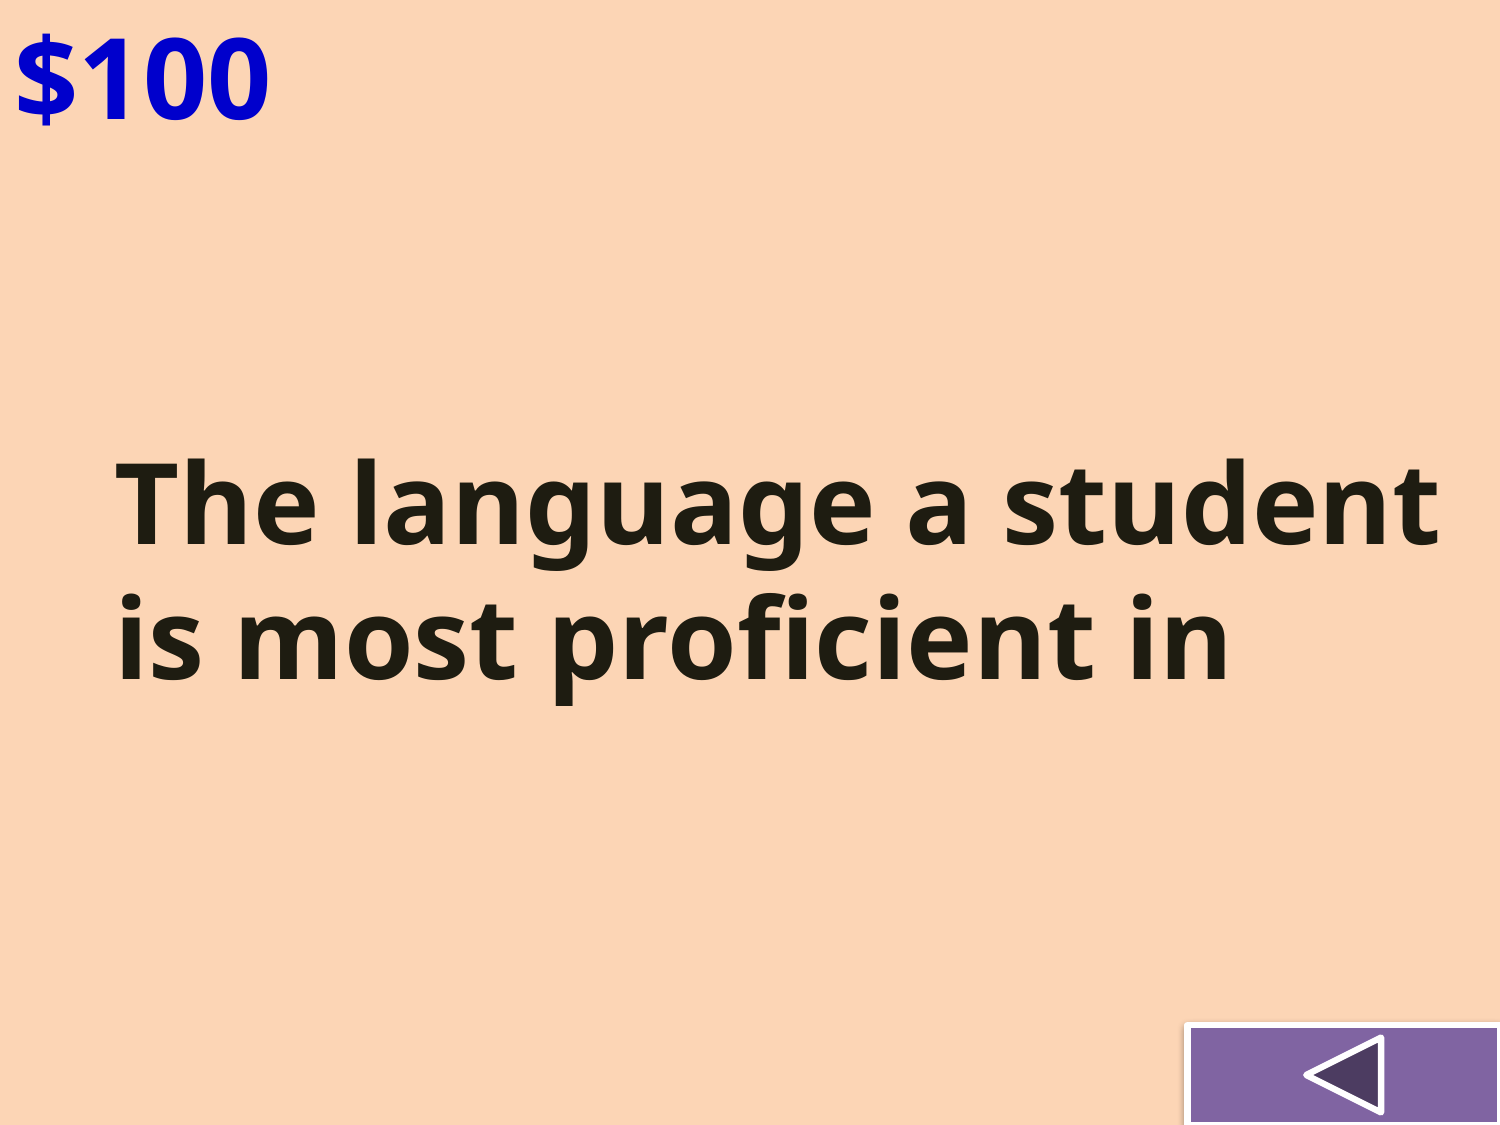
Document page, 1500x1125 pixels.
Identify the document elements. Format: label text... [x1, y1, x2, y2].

text_box [1184, 1022, 1500, 1125]
text_box The language a student is most proficient in [99, 424, 1500, 710]
text_box $100 [0, 0, 1425, 150]
